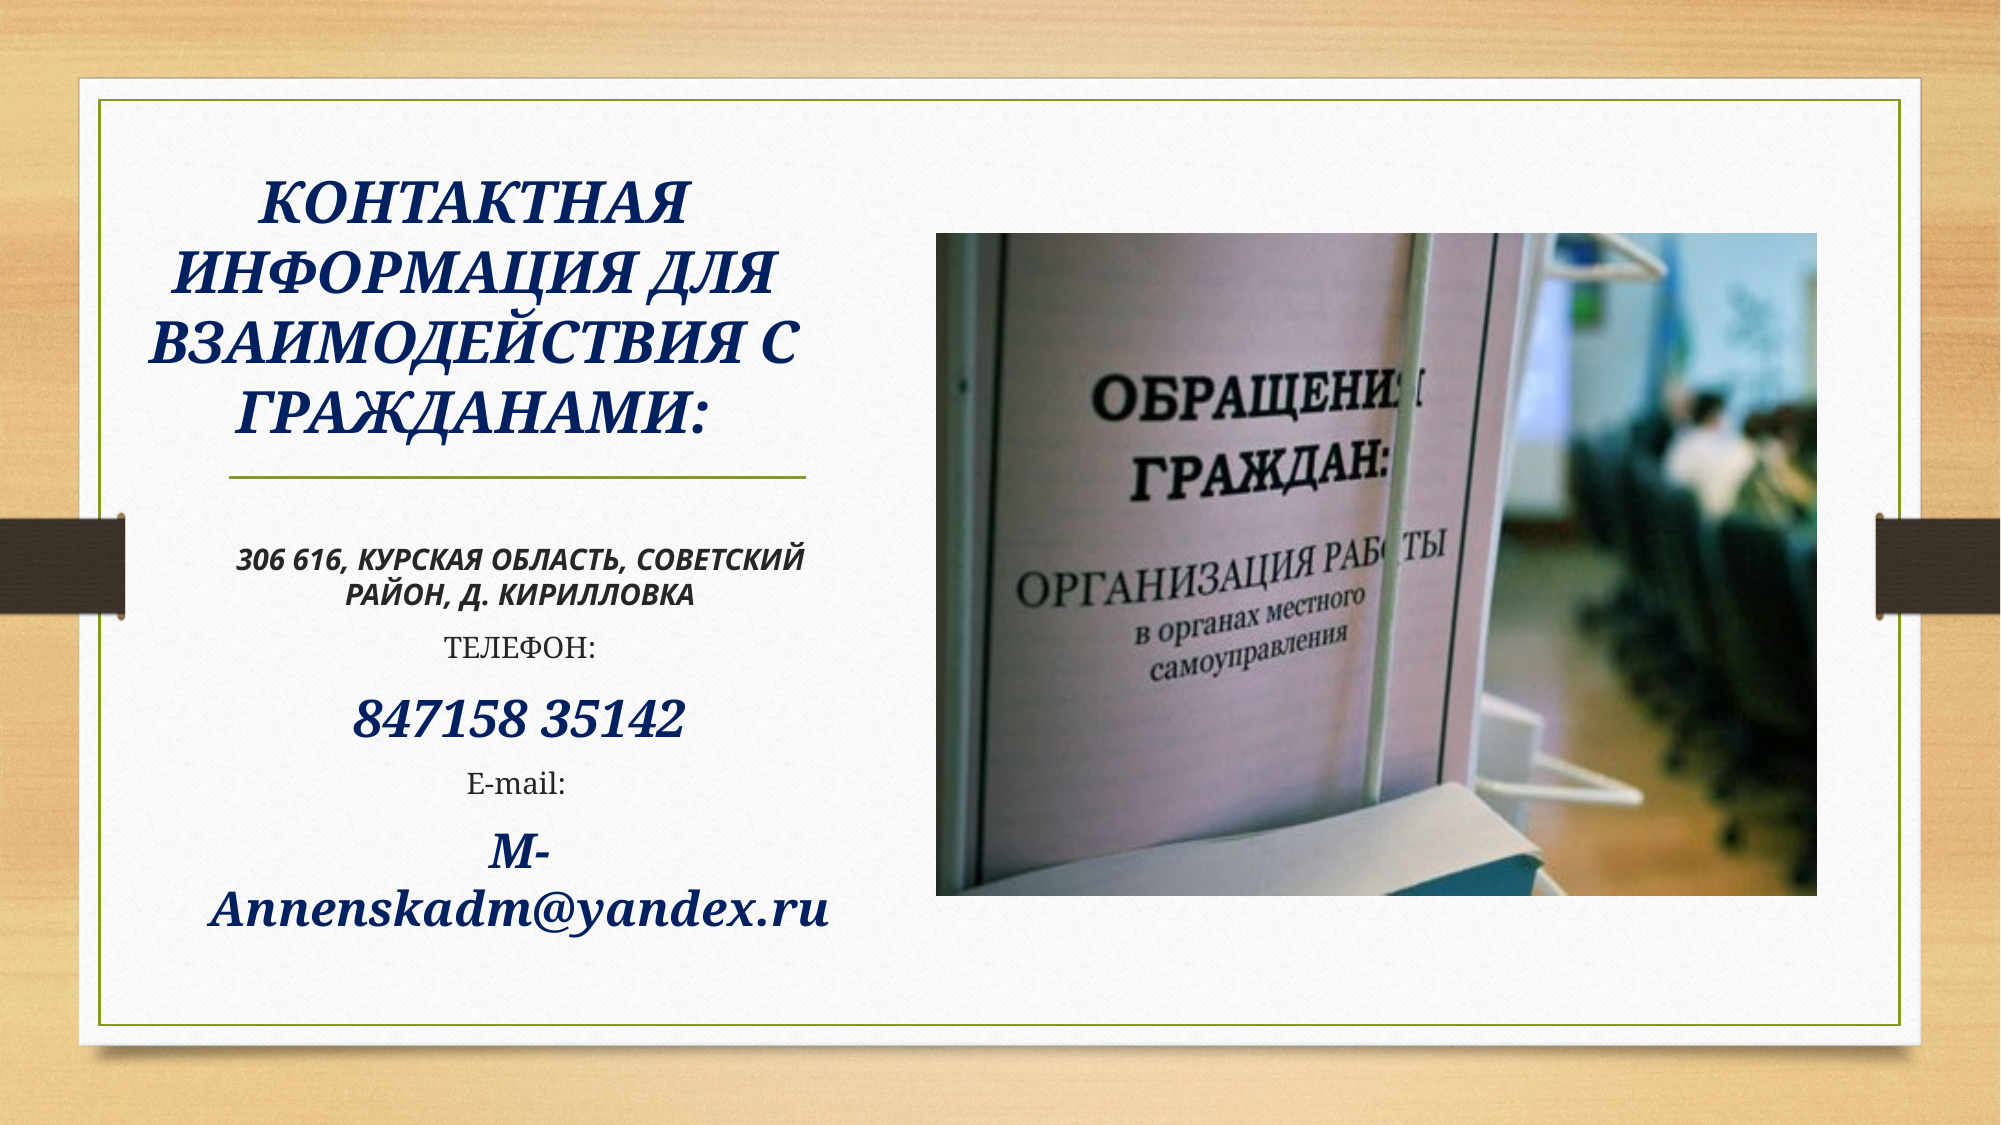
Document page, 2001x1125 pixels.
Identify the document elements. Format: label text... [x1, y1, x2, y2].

list 306 616, КУРСКАЯ ОБЛАСТЬ, СОВЕТСКИЙ РАЙОН, Д. КИРИЛЛОВКА ТЕЛЕФОН: 847158 35142 E-mail: M-Annenskadm@yandex.ru [192, 533, 849, 964]
picture [0, 0, 2001, 1125]
title КОНТАКТНАЯ ИНФОРМАЦИЯ ДЛЯ ВЗАИМОДЕЙСТВИЯ С ГРАЖДАНАМИ: [125, 129, 823, 453]
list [936, 233, 1818, 896]
